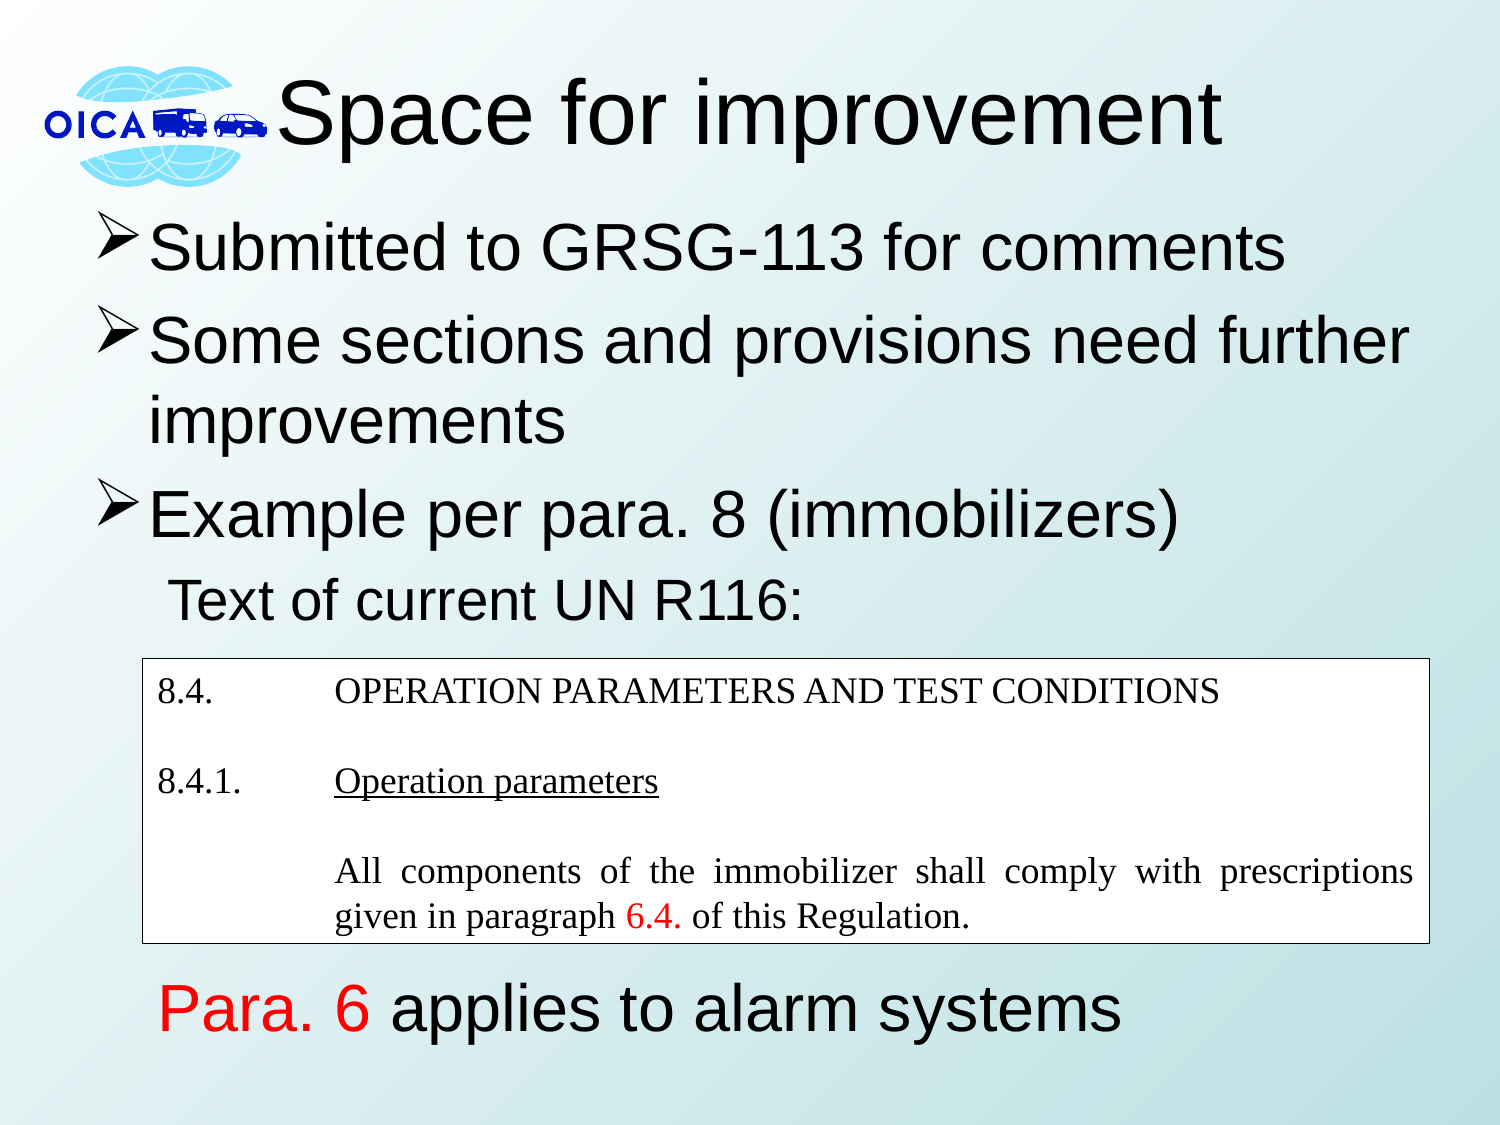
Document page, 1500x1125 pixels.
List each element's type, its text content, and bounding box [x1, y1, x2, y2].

text_box Para. 6 applies to alarm systems [142, 957, 1493, 1069]
title Space for improvement [75, 45, 1425, 233]
text_box 8.4. OPERATION PARAMETERS AND TEST CONDITIONS 8.4.1. Operation parameters All components of the immobilizer shall comply with prescriptions given in paragraph 6.4. of this Regulation. [142, 658, 1430, 944]
picture [37, 62, 75, 191]
list Submitted to GRSG-113 for comments Some sections and provisions need further improvements Example per para. 8 (immobilizers) Text of current UN R116: [76, 196, 1428, 658]
